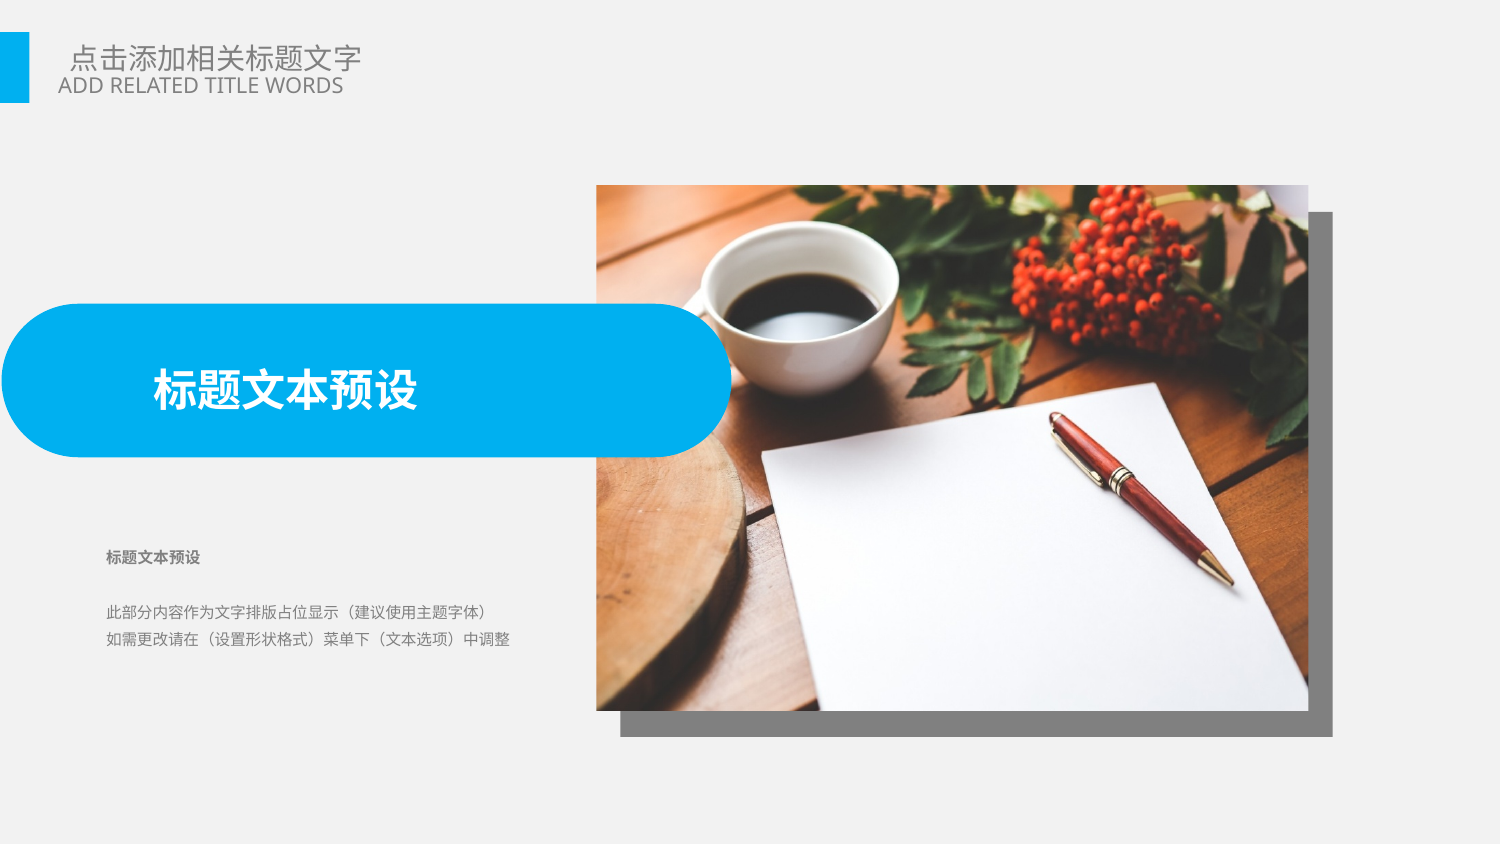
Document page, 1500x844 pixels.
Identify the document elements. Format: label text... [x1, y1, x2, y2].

text_box 此部分内容作为文字排版占位显示（建议使用主题字体） 如需更改请在（设置形状格式）菜单下（文本选项）中调整 [91, 588, 561, 659]
text_box 标题文本预设 [91, 537, 561, 576]
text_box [1, 303, 732, 458]
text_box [596, 185, 1333, 738]
